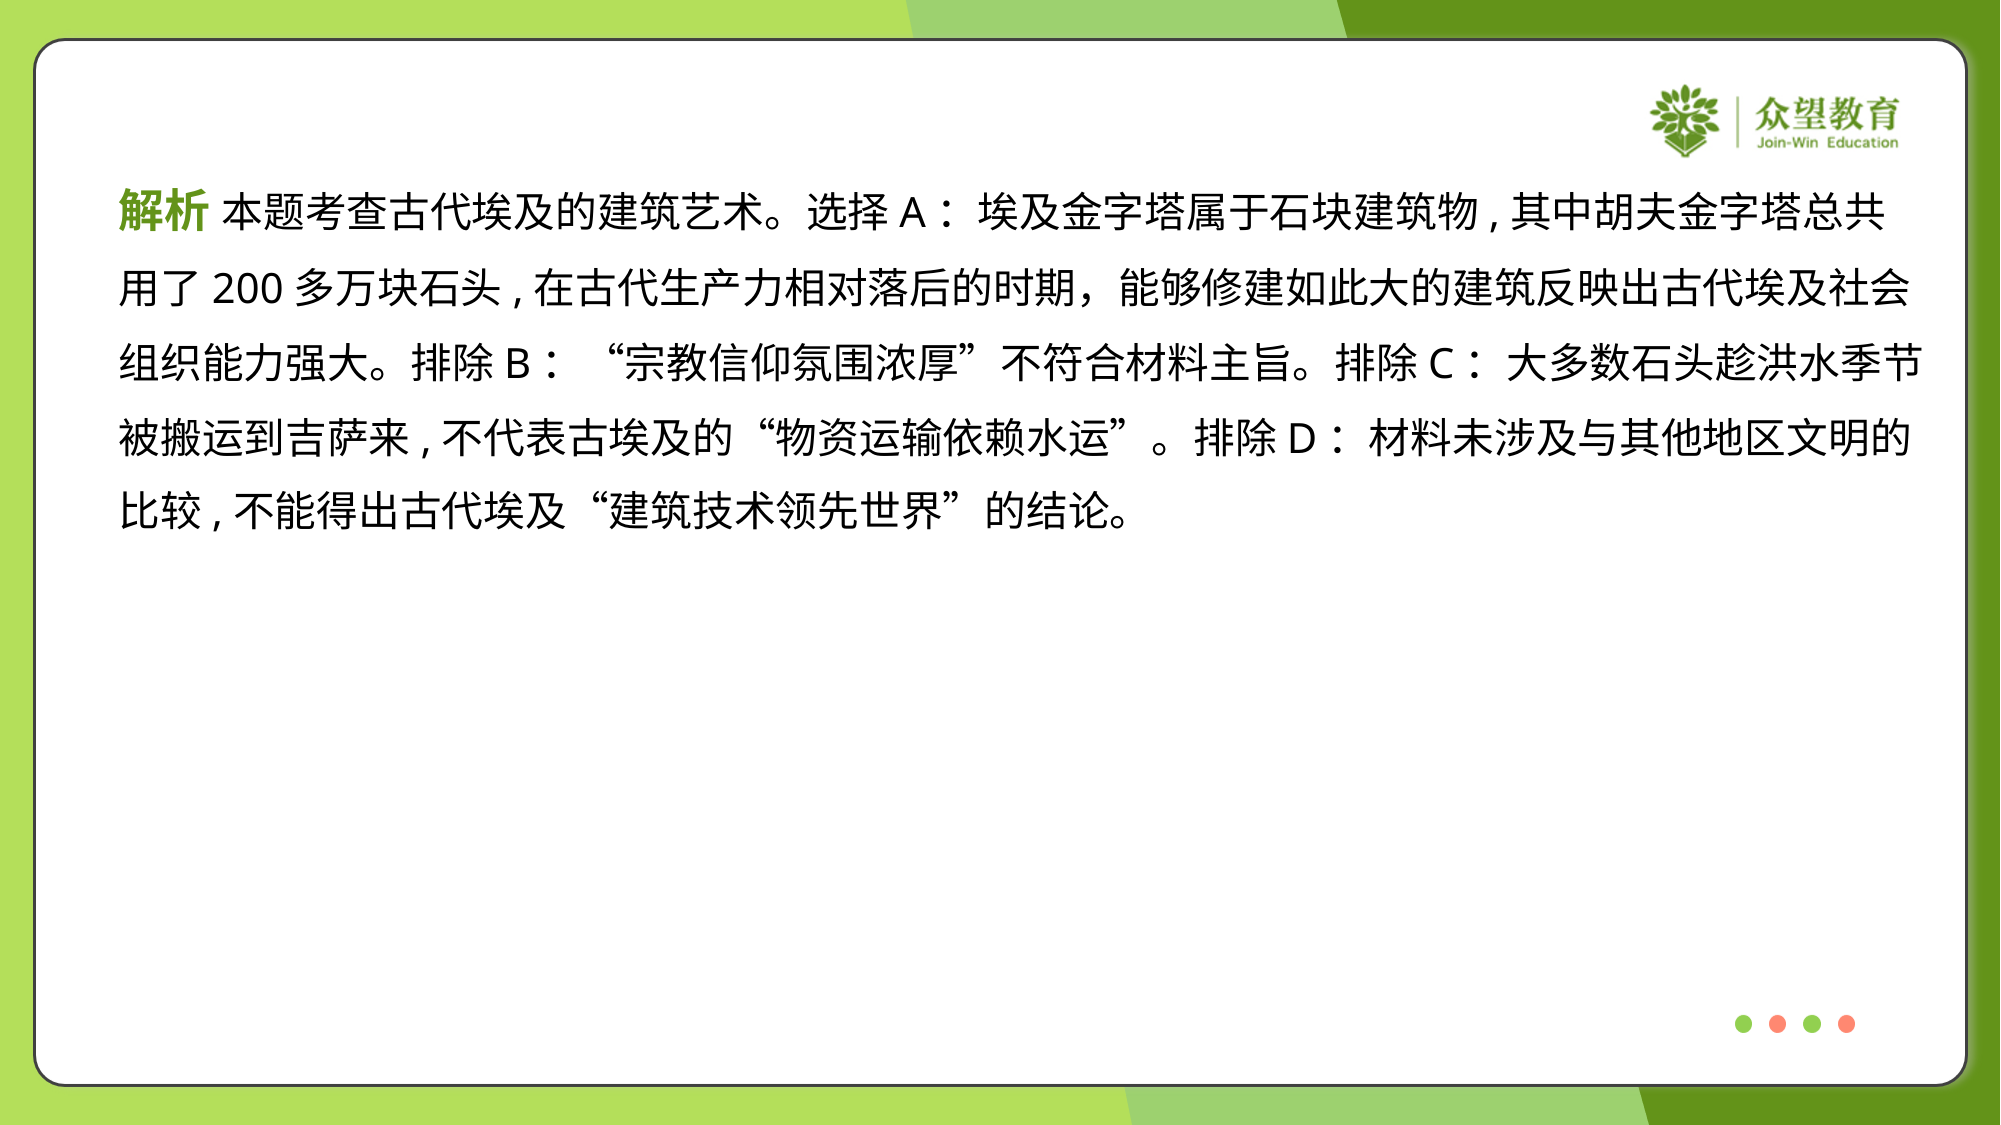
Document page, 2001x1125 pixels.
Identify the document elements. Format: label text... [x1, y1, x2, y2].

picture [0, 0, 2000, 1125]
text_box 解析 本题考查古代埃及的建筑艺术。选择A：埃及金字塔属于石块建筑物,其中胡夫金字塔总共 用了200多万块石头,在古代生产力相对落后的时期，能够修建如此大的建筑反映出古代埃及社会 组织能力强大。排除B：“宗教信仰氛围浓厚”不符合材料主旨。排除C：大多数石头趁洪水季节 被搬运到吉萨来,不代表古埃及的“物资运输依赖水运”。排除D：材料未涉及与其他地区文明的 比较,不能得出古代埃及“建筑技术领先世界”的结论。 [118, 159, 1883, 527]
